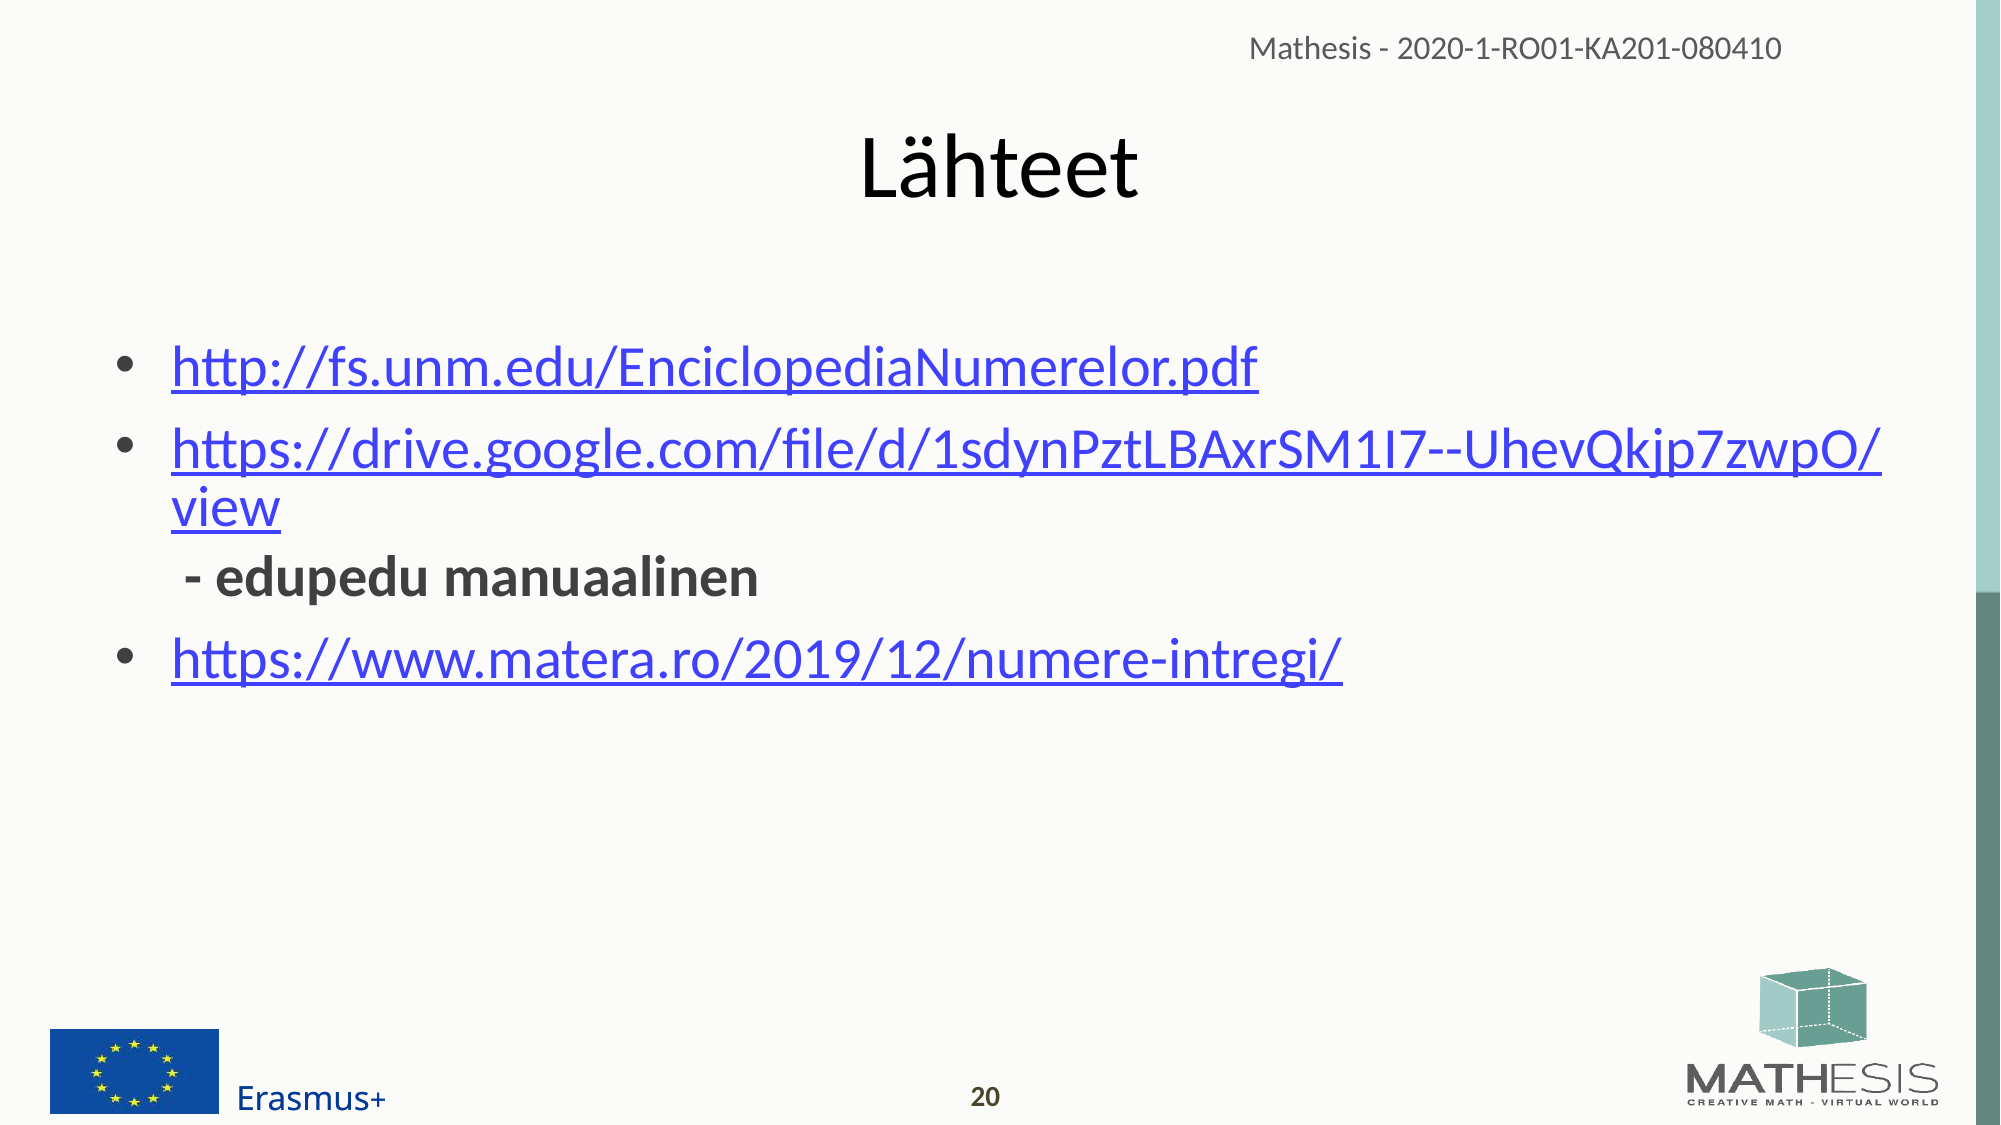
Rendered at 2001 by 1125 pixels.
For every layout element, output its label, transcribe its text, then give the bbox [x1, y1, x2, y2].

list http://fs.unm.edu/EnciclopediaNumerelor.pdf https://drive.google.com/file/d/1sdynPztLBAxrSM1I7--UhevQkjp7zwpO/view - edupedu manuaalinen https://www.matera.ro/2019/12/numere-intregi/ [99, 320, 1900, 1005]
picture [50, 1029, 219, 1114]
title Lähteet [99, 98, 1900, 287]
